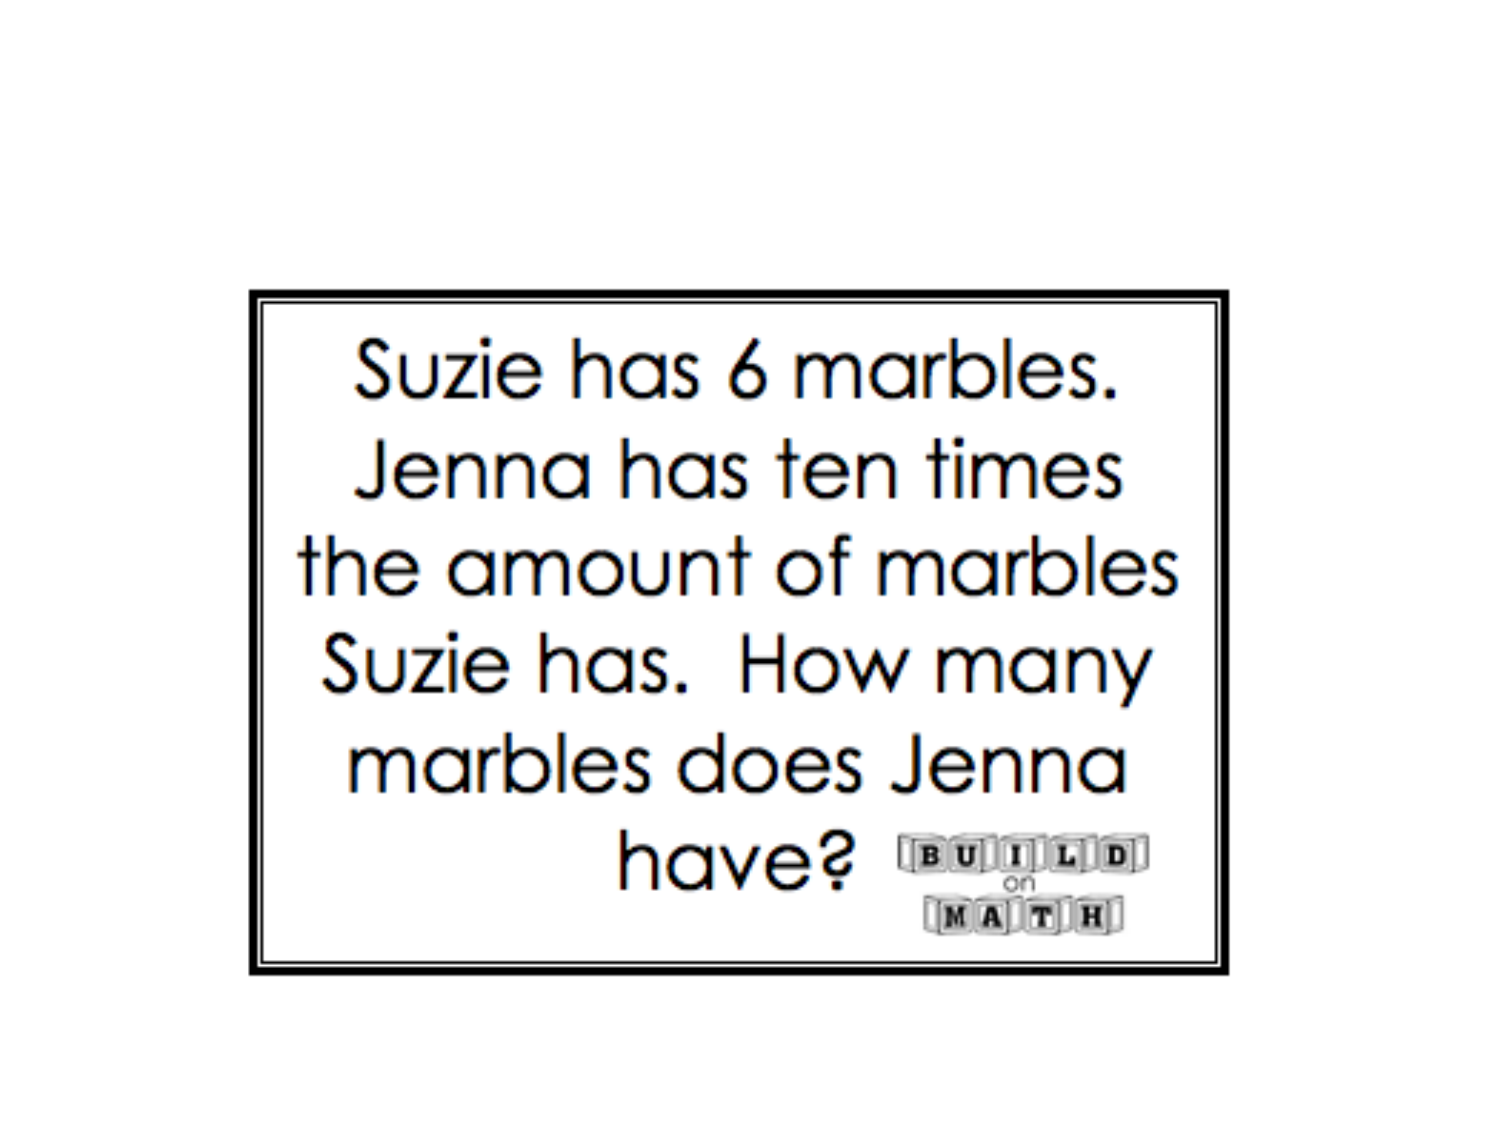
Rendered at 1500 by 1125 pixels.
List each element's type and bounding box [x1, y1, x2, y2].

list [74, 262, 1426, 1006]
